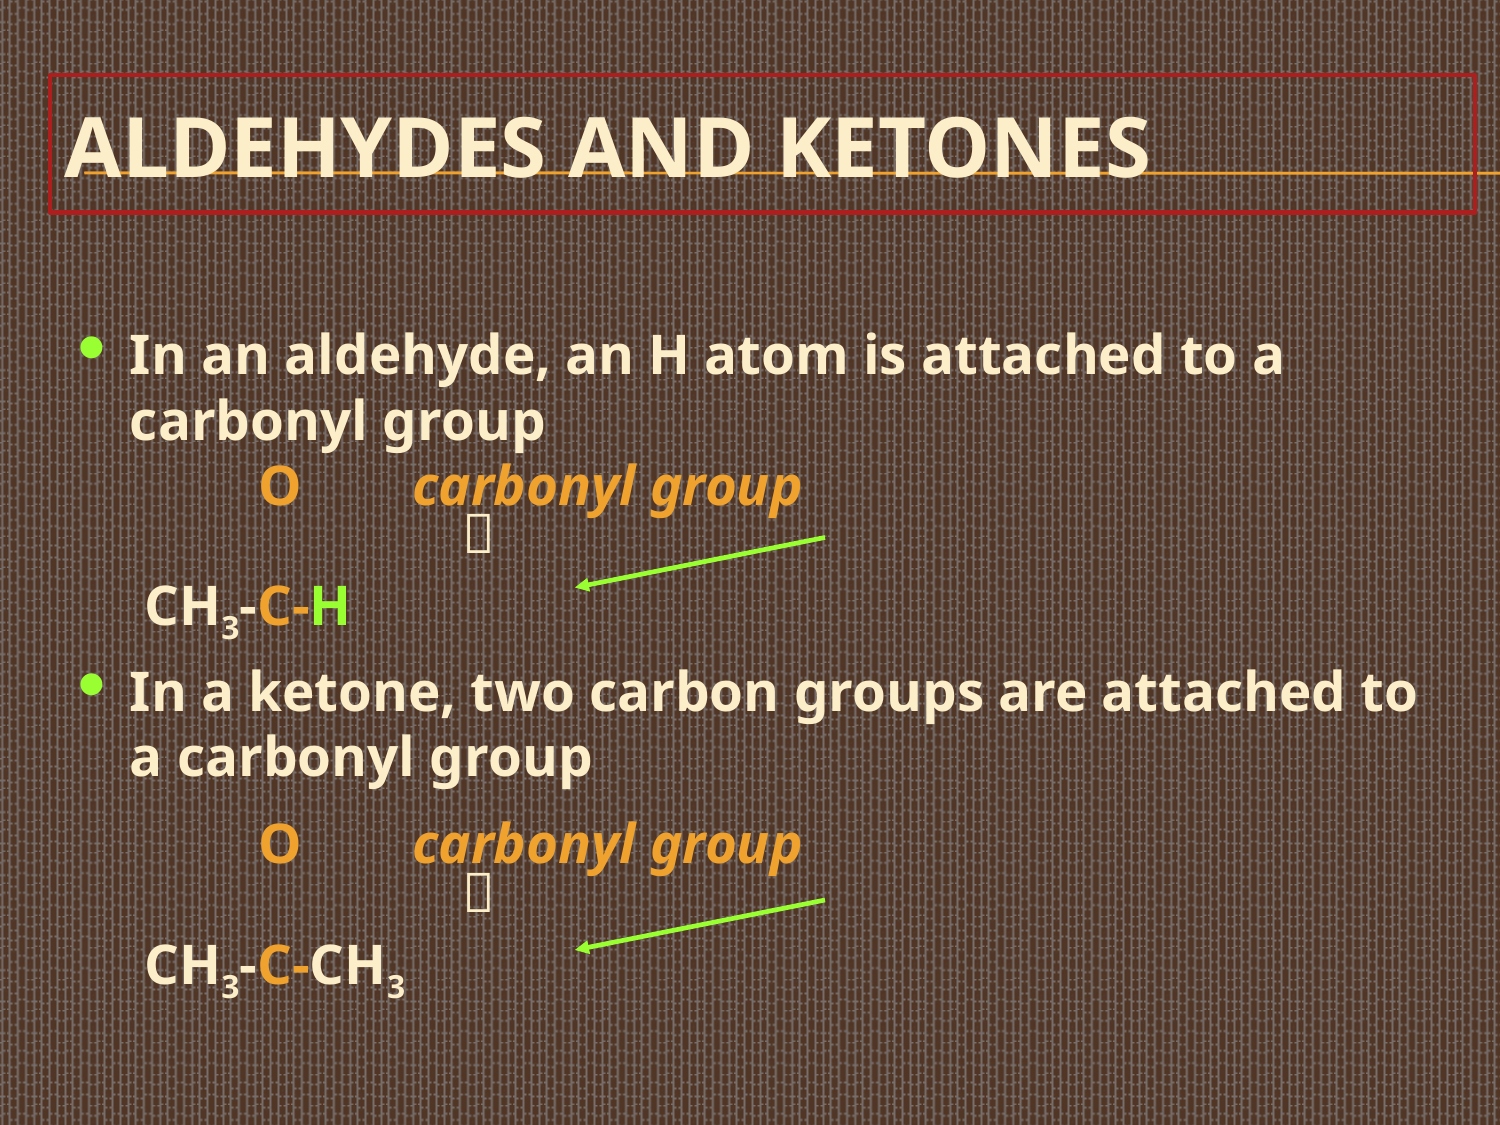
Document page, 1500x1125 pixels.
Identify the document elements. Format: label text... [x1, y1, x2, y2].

title Aldehydes and Ketones [50, 75, 1475, 213]
list In an aldehyde, an H atom is attached to a carbonyl group O carbonyl group  CH3-C-H In a ketone, two carbon groups are attached to a carbonyl group O carbonyl group  CH3-C-CH3 [62, 312, 1450, 1013]
text_box [574, 899, 826, 954]
text_box [574, 537, 826, 592]
